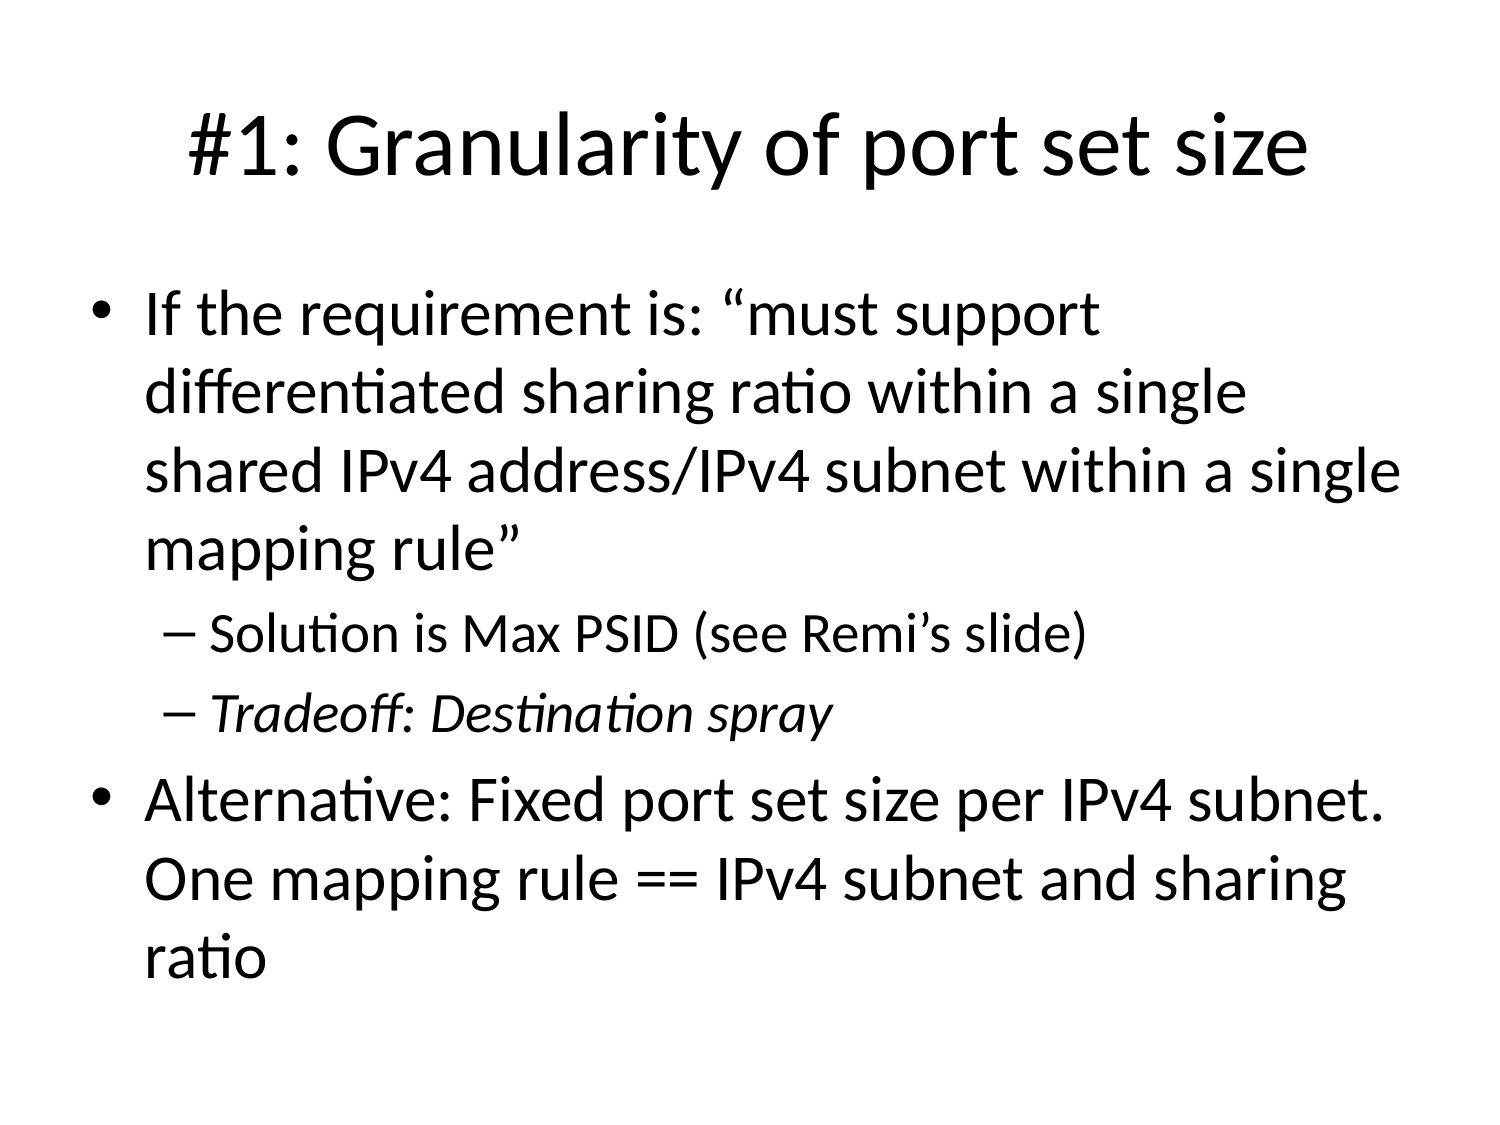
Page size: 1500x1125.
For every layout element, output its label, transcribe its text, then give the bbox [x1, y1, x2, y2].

title #1: Granularity of port set size [75, 45, 1425, 233]
list If the requirement is: “must support differentiated sharing ratio within a single shared IPv4 address/IPv4 subnet within a single mapping rule” Solution is Max PSID (see Remi’s slide) Tradeoff: Destination spray Alternative: Fixed port set size per IPv4 subnet. One mapping rule == IPv4 subnet and sharing ratio [75, 262, 1425, 1005]
